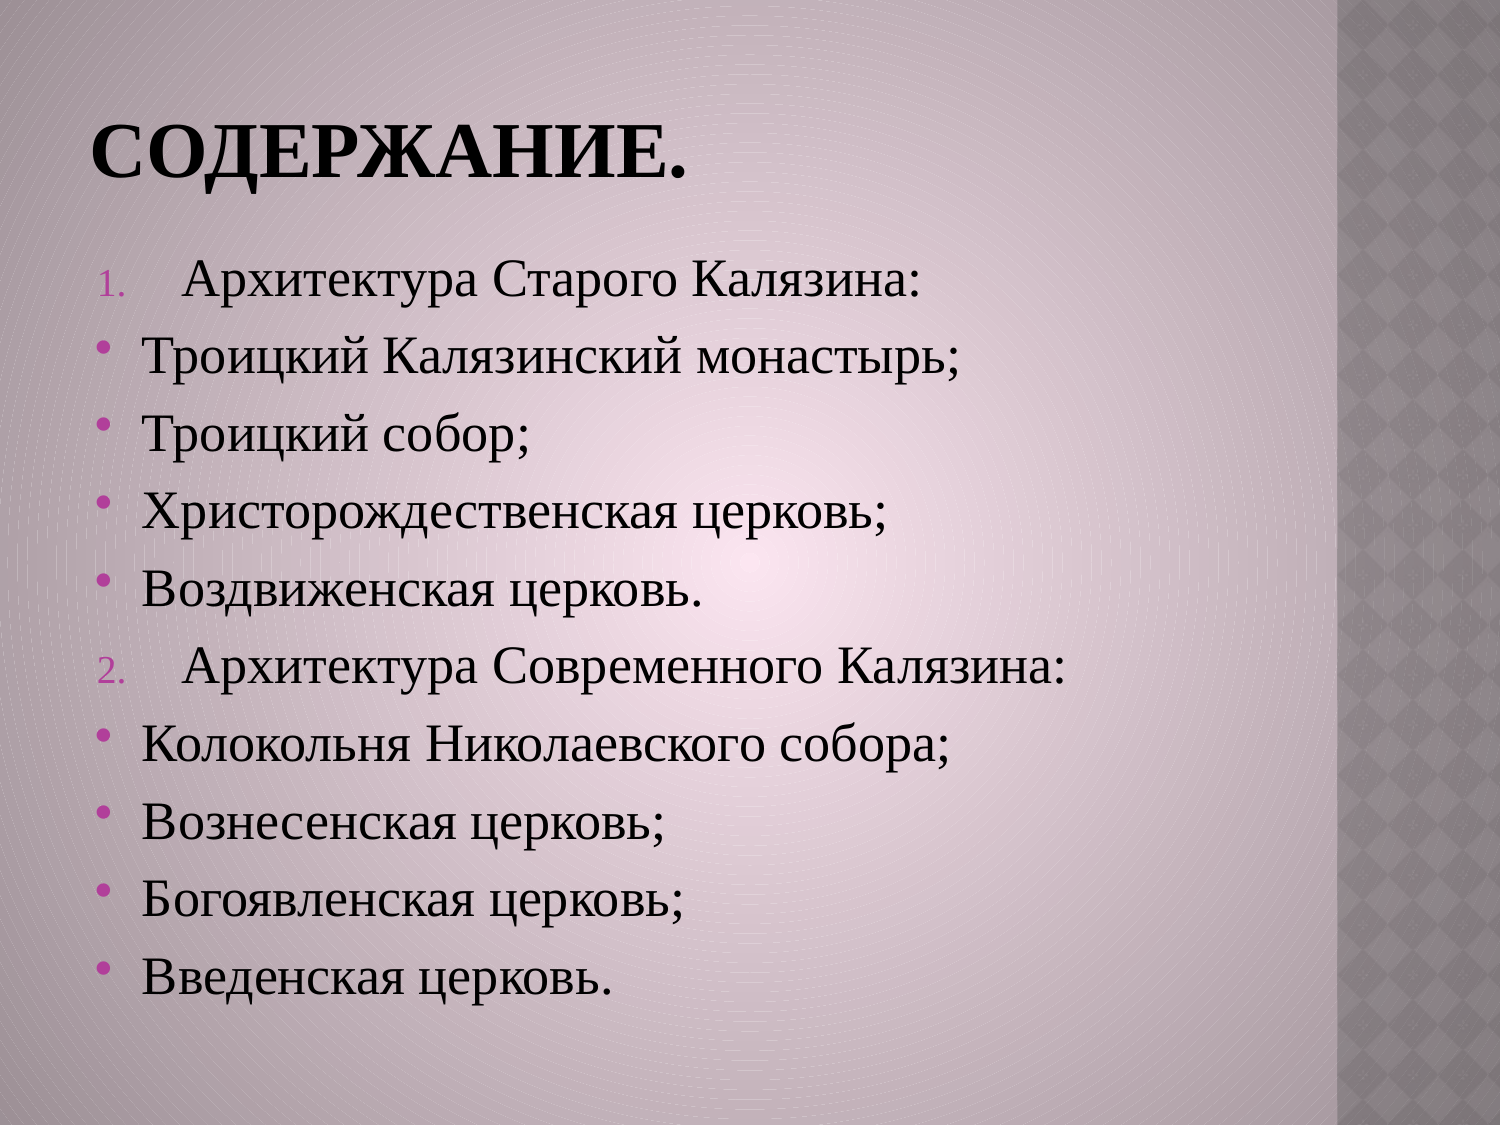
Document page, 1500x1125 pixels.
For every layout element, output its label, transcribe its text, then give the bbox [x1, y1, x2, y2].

list Архитектура Старого Калязина: Троицкий Калязинский монастырь; Троицкий собор; Христорождественская церковь; Воздвиженская церковь. Архитектура Современного Калязина: Колокольня Николаевского собора; Вознесенская церковь; Богоявленская церковь; Введенская церковь. [82, 234, 1270, 1030]
title Содержание. [82, 82, 1270, 194]
